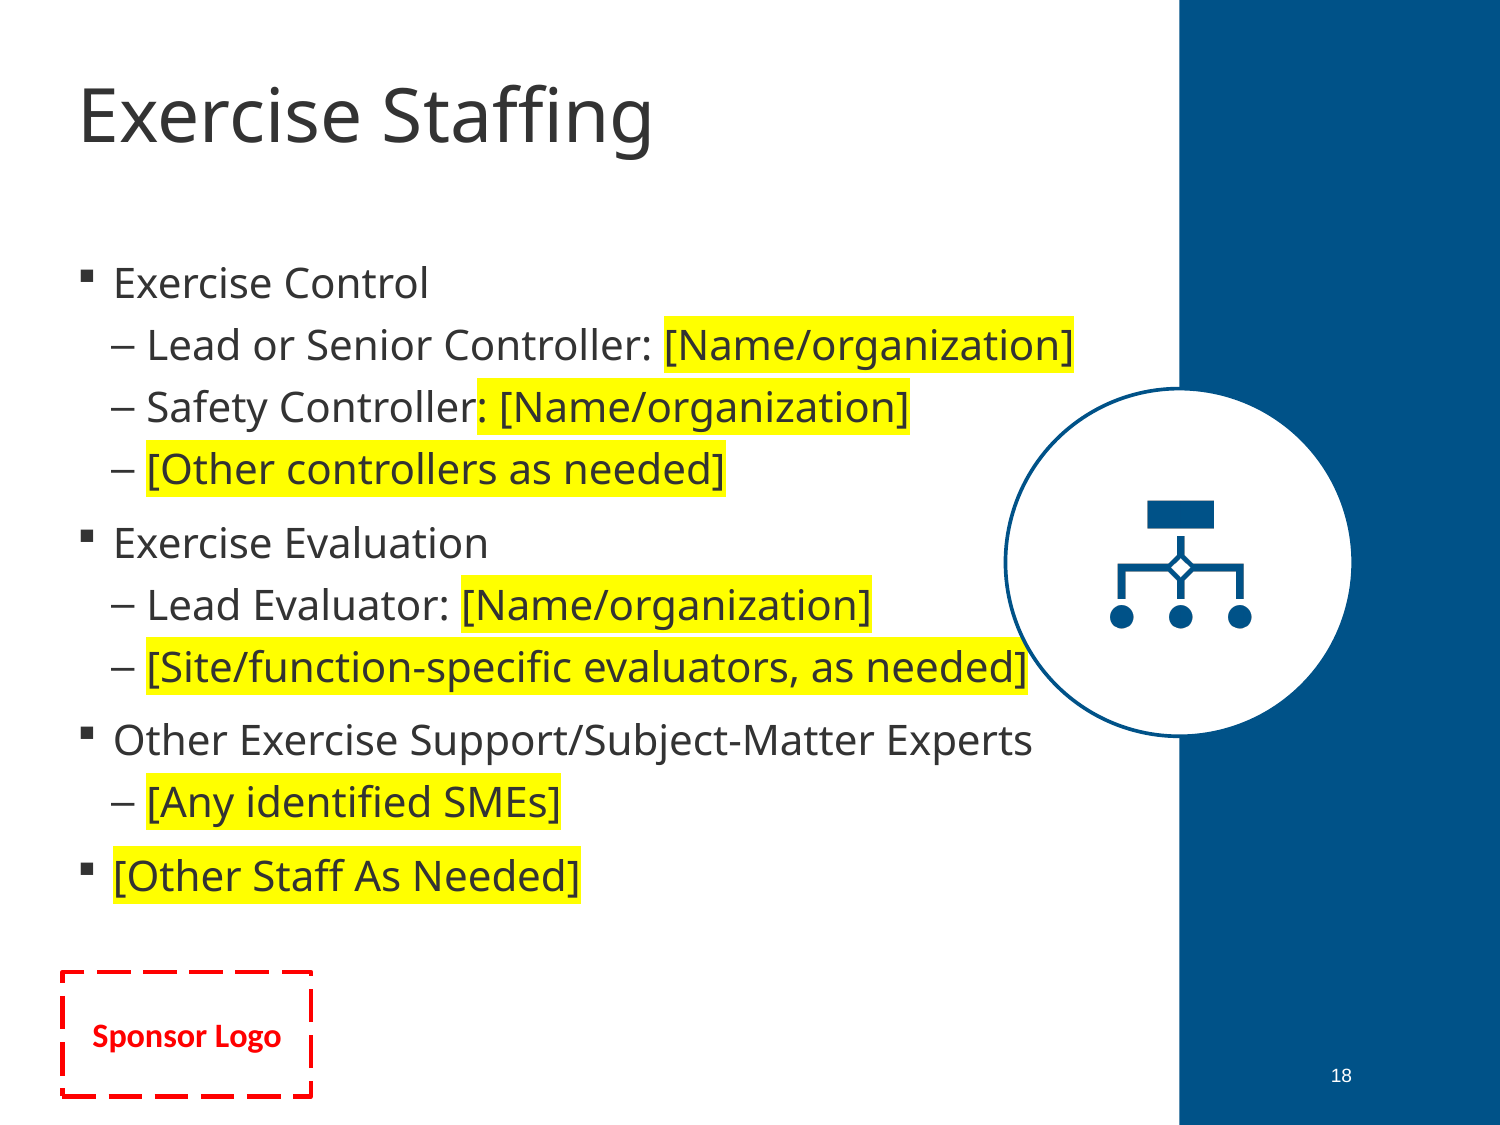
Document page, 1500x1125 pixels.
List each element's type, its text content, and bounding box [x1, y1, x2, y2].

list Exercise Control Lead or Senior Controller: [Name/organization] Safety Controller: [Name/organization] [Other controllers as needed] Exercise Evaluation Lead Evaluator: [Name/organization] [Site/function-specific evaluators, as needed] Other Exercise Support/Subject-Matter Experts [Any identified SMEs] [Other Staff As Needed] [62, 198, 1101, 958]
text_box [1177, 0, 1500, 1125]
text_box [1003, 386, 1356, 739]
title Exercise Staffing [62, 31, 982, 195]
picture [1086, 469, 1275, 658]
slide_number 18 [1242, 1052, 1368, 1098]
